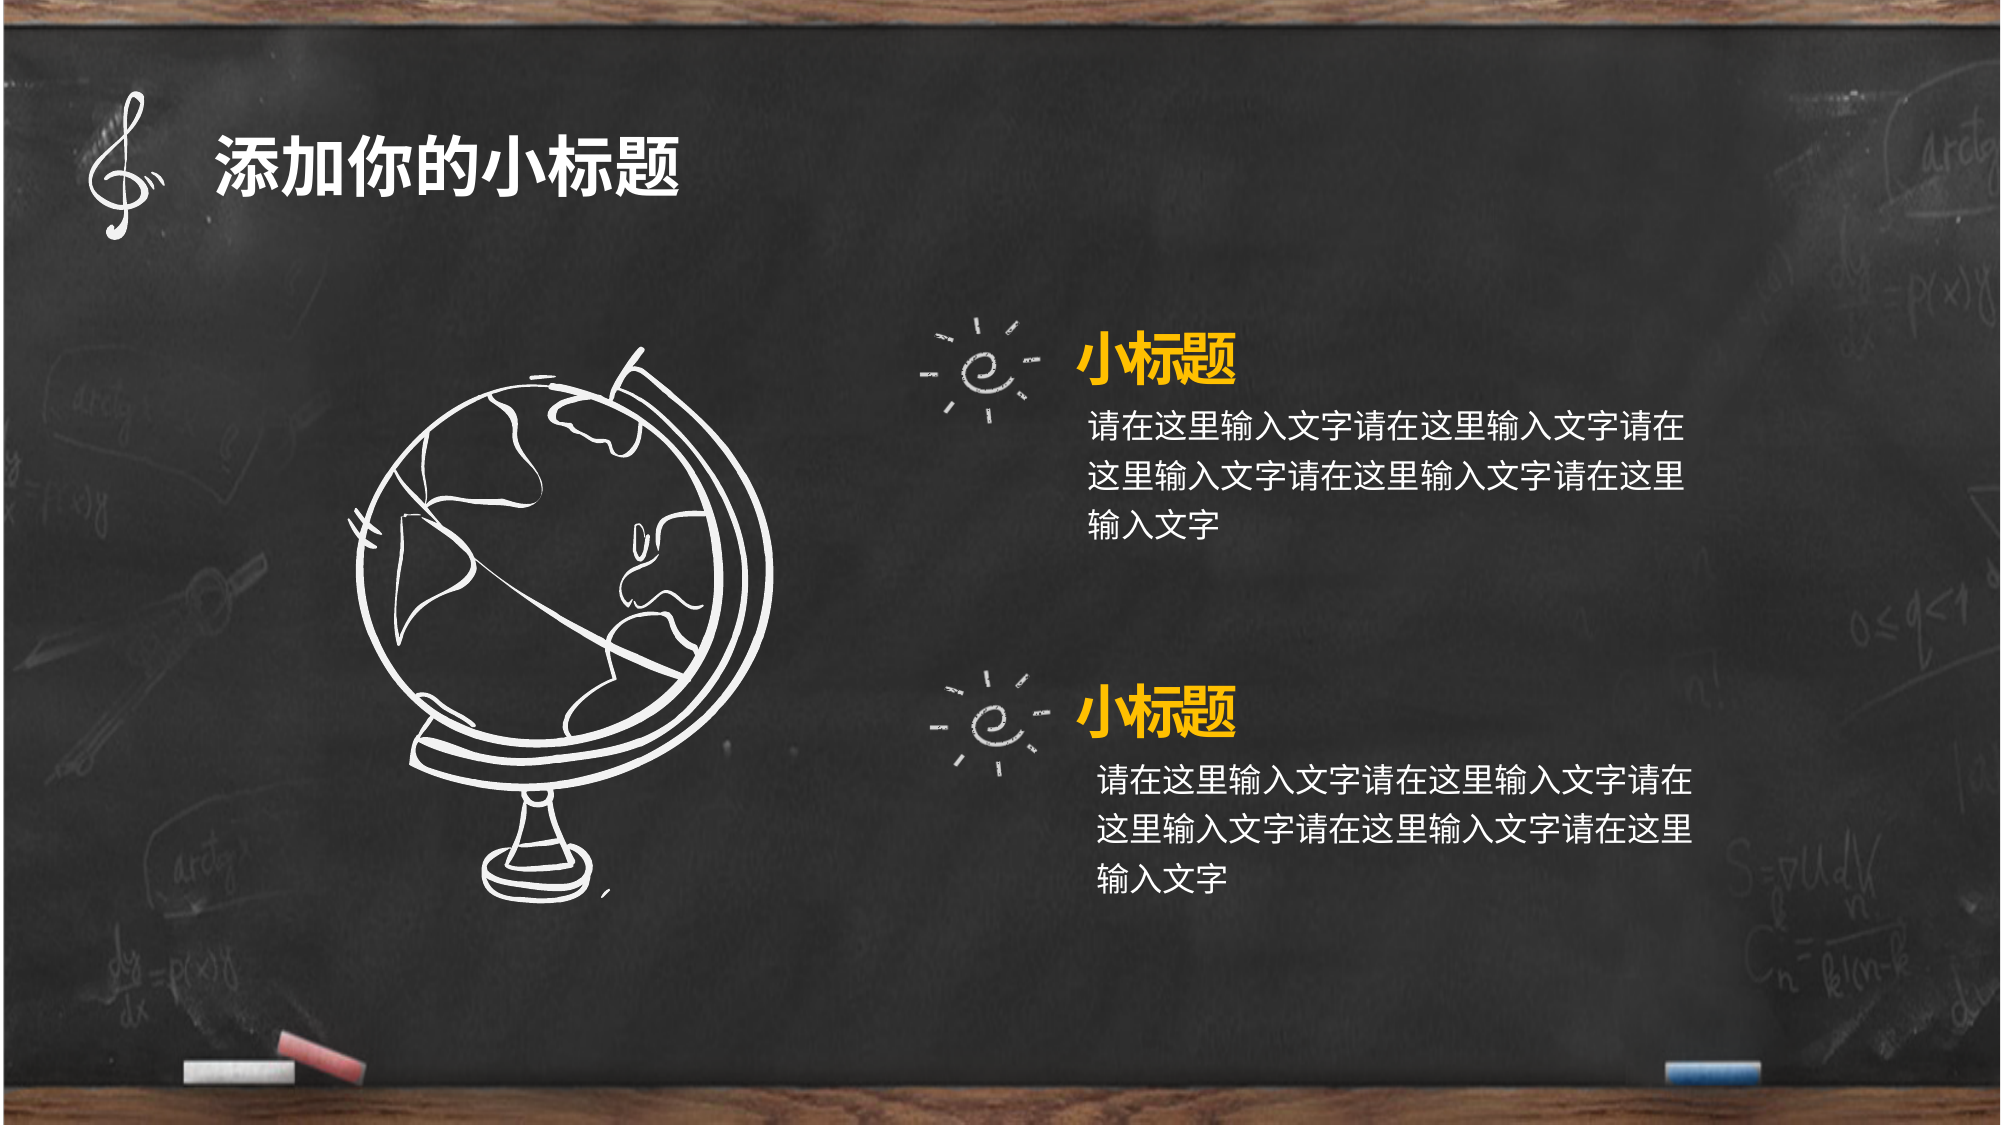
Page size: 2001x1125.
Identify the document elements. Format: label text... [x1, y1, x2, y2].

text_box 请在这里输入文字请在这里输入文字请在这里输入文字请在这里输入文字请在这里输入文字 [1081, 741, 1712, 906]
text_box 小标题 [1073, 667, 1253, 753]
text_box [85, 90, 169, 242]
text_box 小标题 [1062, 314, 1253, 400]
text_box 请在这里输入文字请在这里输入文字请在这里输入文字请在这里输入文字请在这里输入文字 [1073, 387, 1720, 552]
text_box 添加你的小标题 [214, 124, 682, 205]
picture [0, 0, 2001, 1125]
